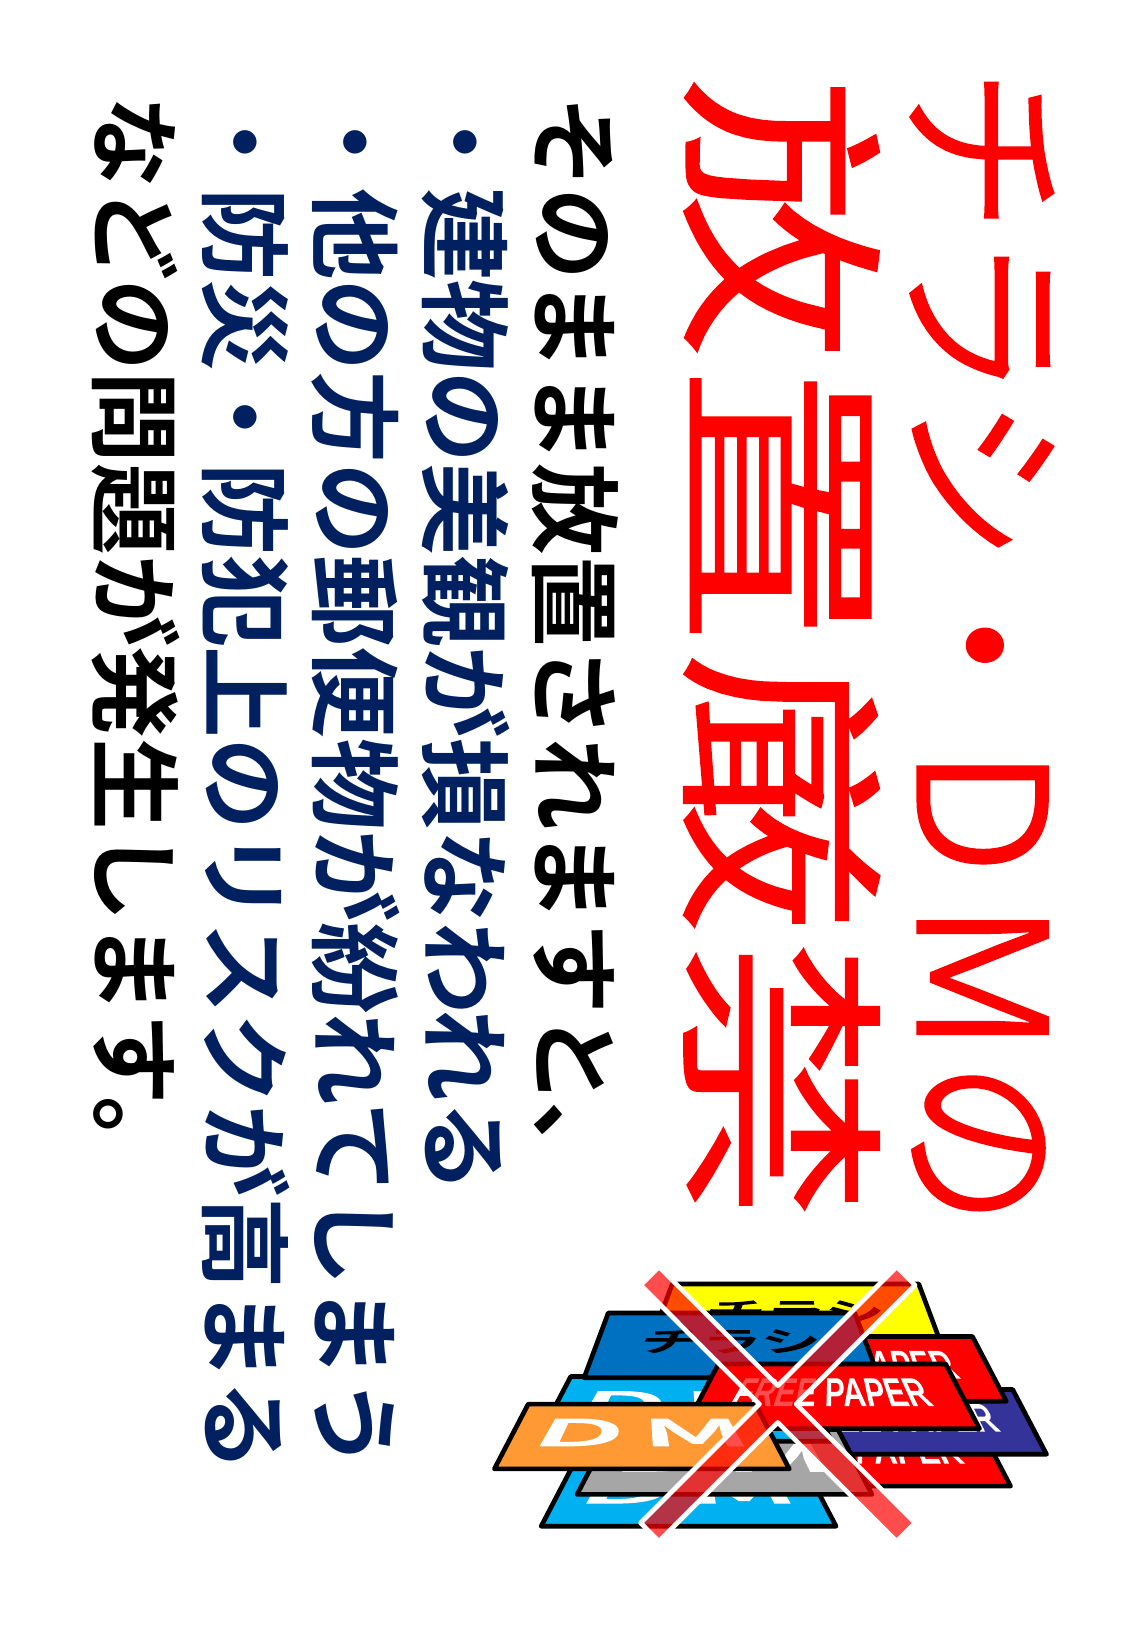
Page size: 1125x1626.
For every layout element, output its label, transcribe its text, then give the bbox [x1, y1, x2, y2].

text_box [682, 81, 1055, 1212]
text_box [494, 1266, 1047, 1542]
text_box そのまま放置されますと、 ・建物の美観が損なわれる ・他の方の郵便物が紛れてしまう ・防災・防犯上のリスクが高まる などの問題が発生します。 [53, 81, 640, 1542]
